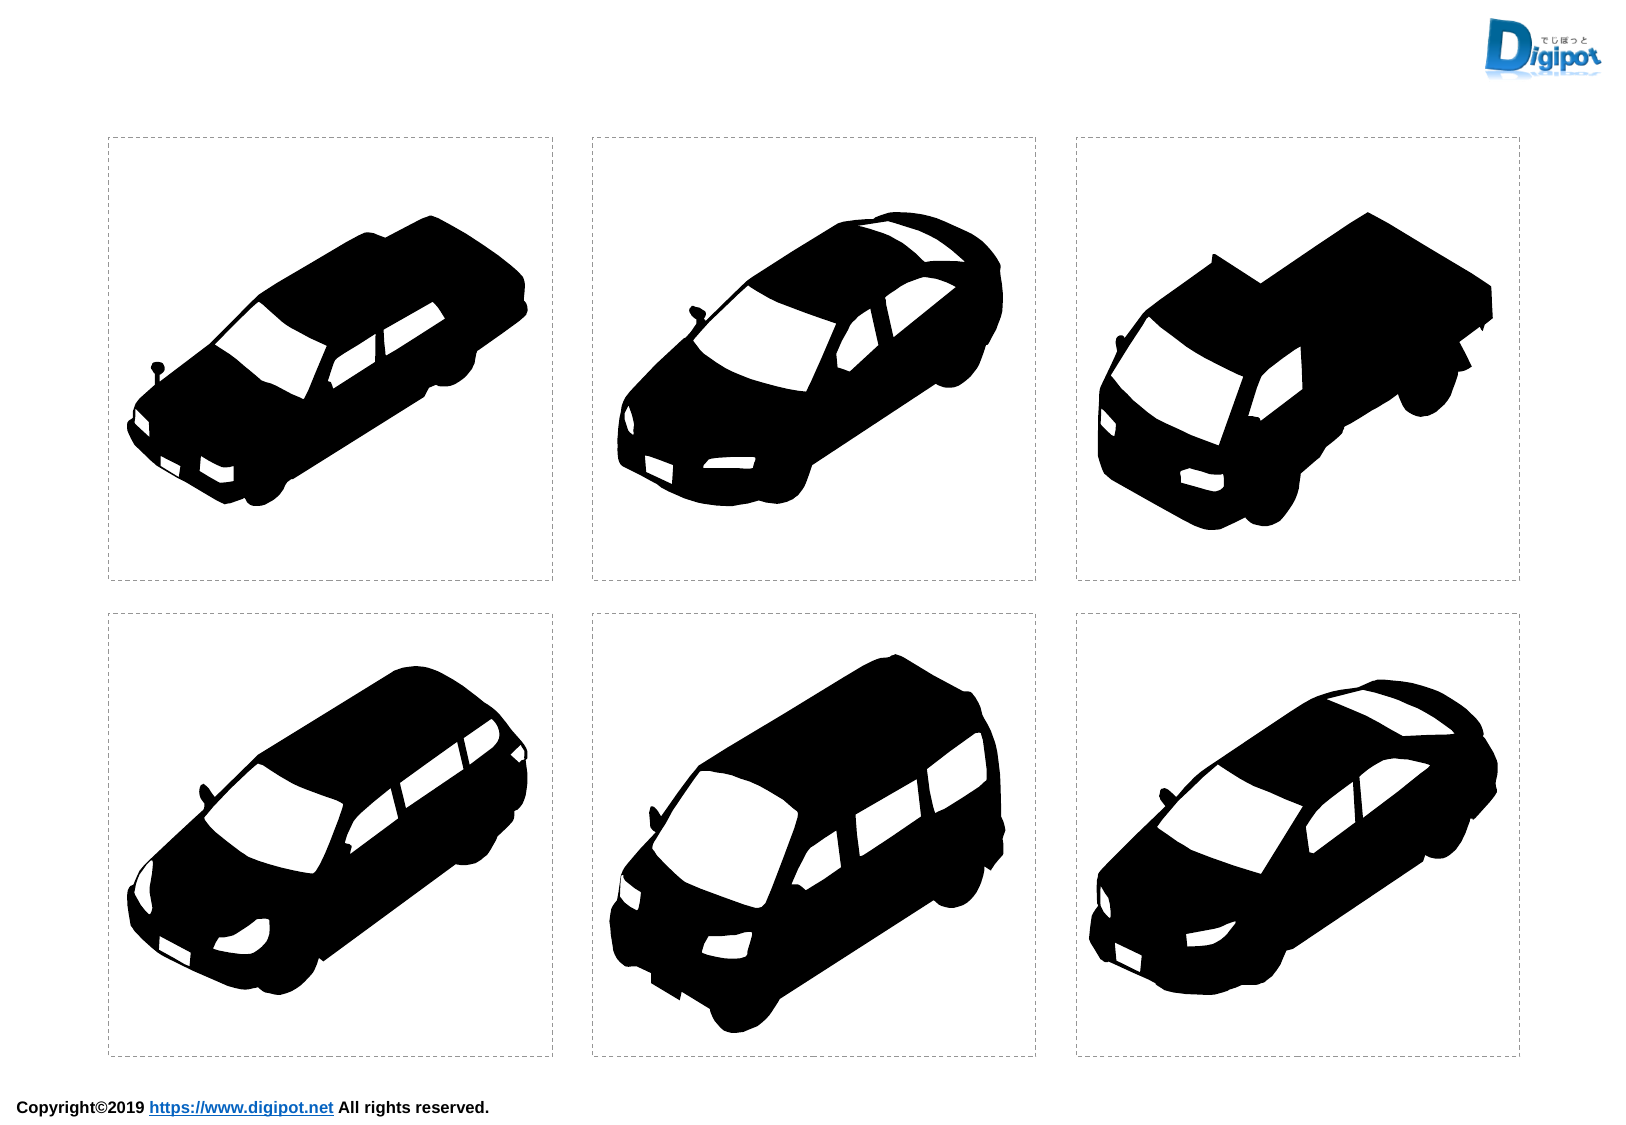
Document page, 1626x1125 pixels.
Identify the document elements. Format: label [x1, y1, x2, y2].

picture [1485, 18, 1602, 82]
text_box [127, 666, 528, 995]
text_box [1088, 679, 1498, 995]
text_box [617, 212, 1003, 507]
text_box [127, 215, 528, 506]
text_box [609, 654, 1006, 1033]
text_box [1097, 212, 1493, 530]
